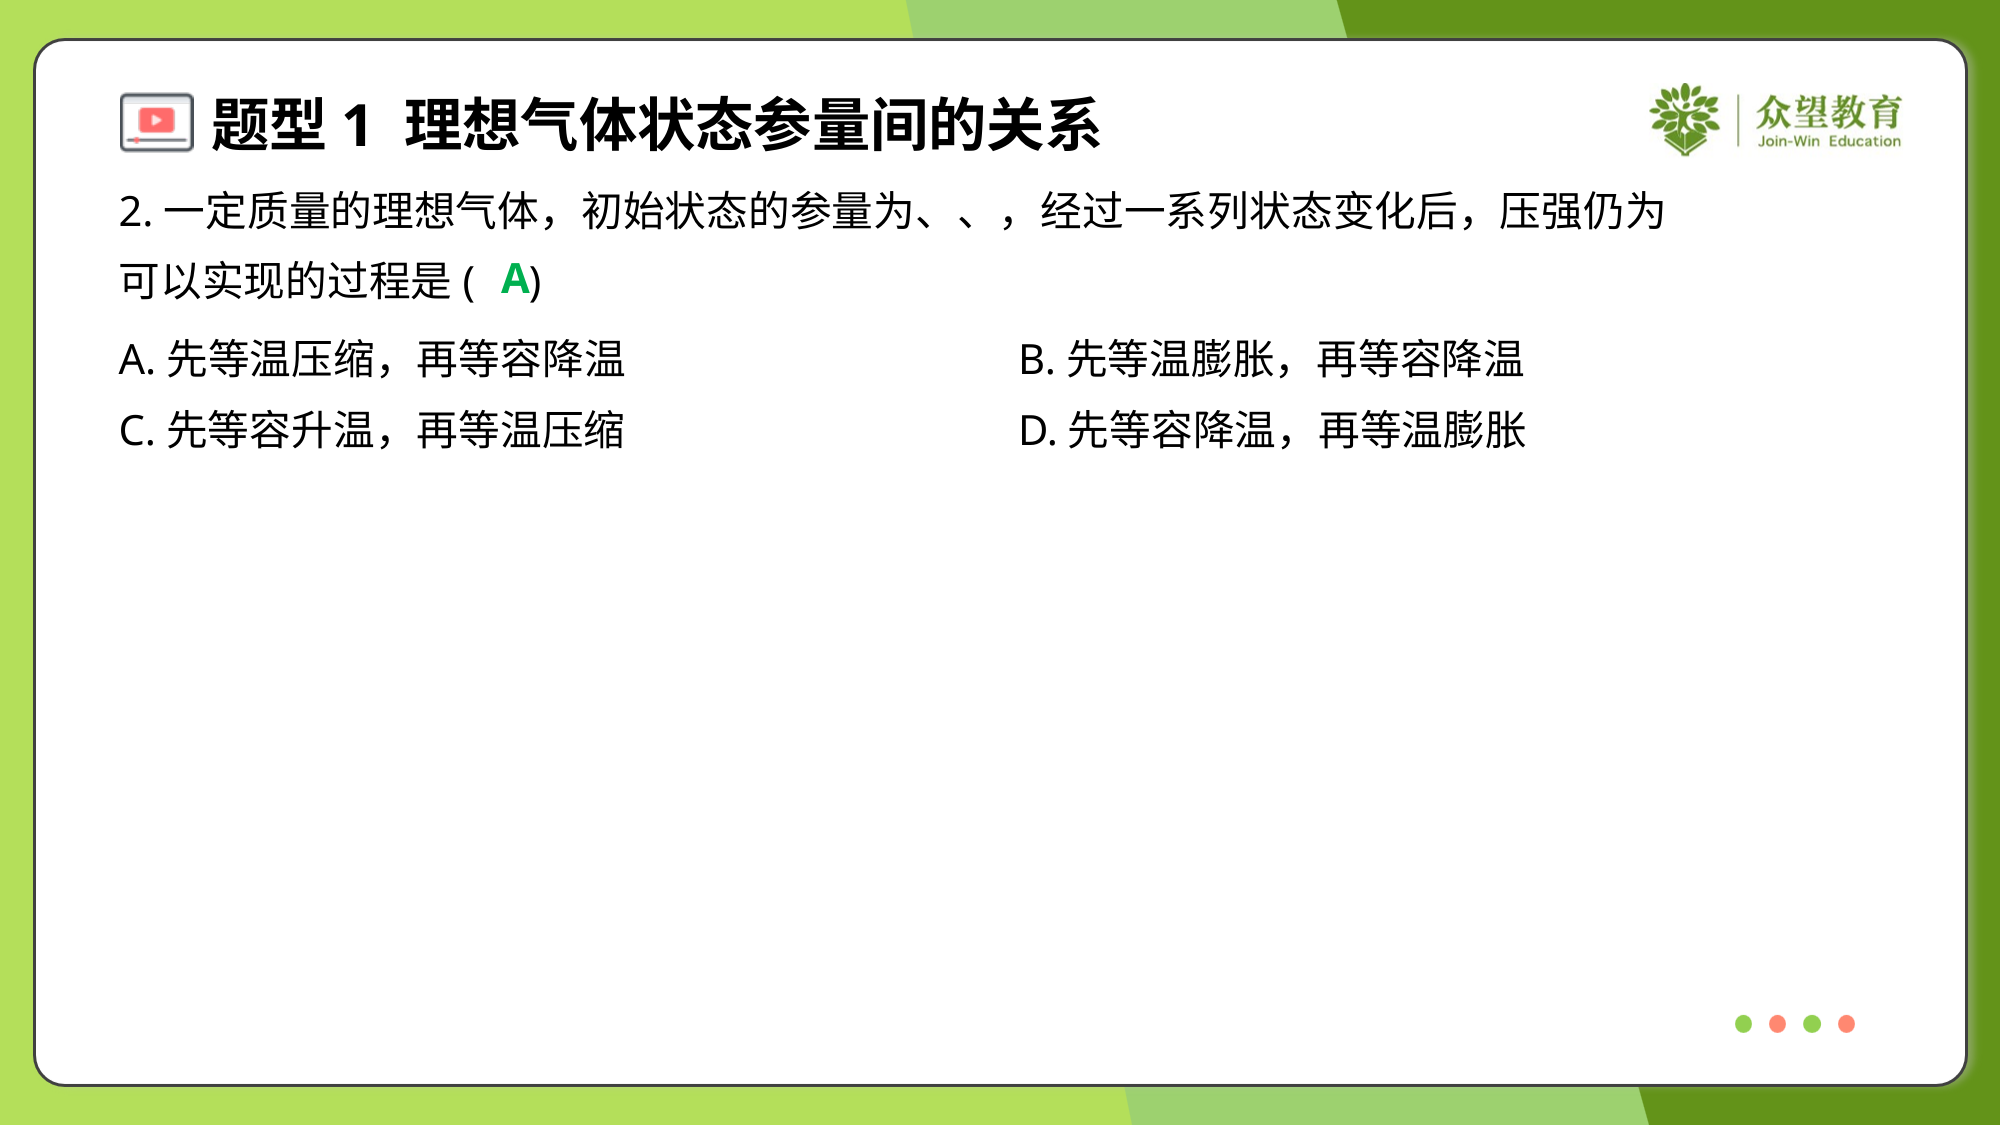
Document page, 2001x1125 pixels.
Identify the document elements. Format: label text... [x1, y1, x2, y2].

text_box A [484, 231, 547, 296]
text_box A.先等温压缩，再等容降温 B.先等温膨胀，再等容降温 C.先等容升温，再等温压缩 D.先等容降温，再等温膨胀 [118, 307, 1883, 447]
picture [0, 0, 2000, 1125]
